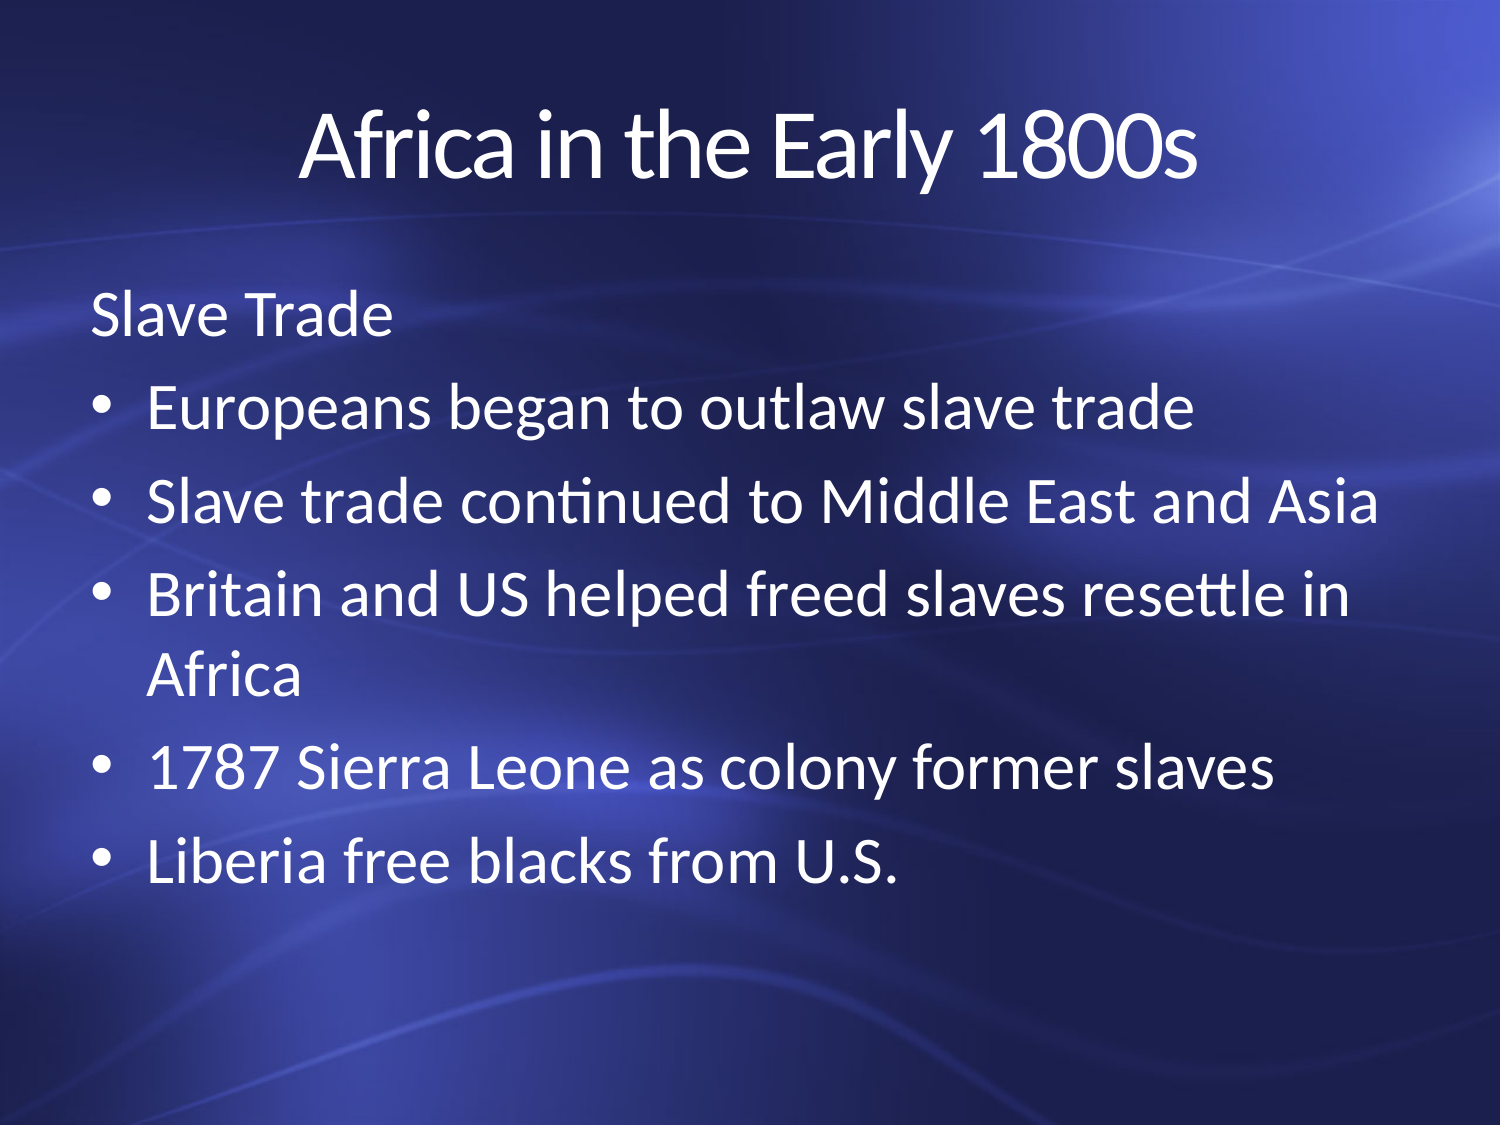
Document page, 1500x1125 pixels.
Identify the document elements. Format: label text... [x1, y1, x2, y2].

title Africa in the Early 1800s [75, 45, 1425, 233]
list Slave Trade Europeans began to outlaw slave trade Slave trade continued to Middle East and Asia Britain and US helped freed slaves resettle in Africa 1787 Sierra Leone as colony former slaves Liberia free blacks from U.S. [75, 262, 1425, 1005]
picture [0, 0, 1500, 1125]
